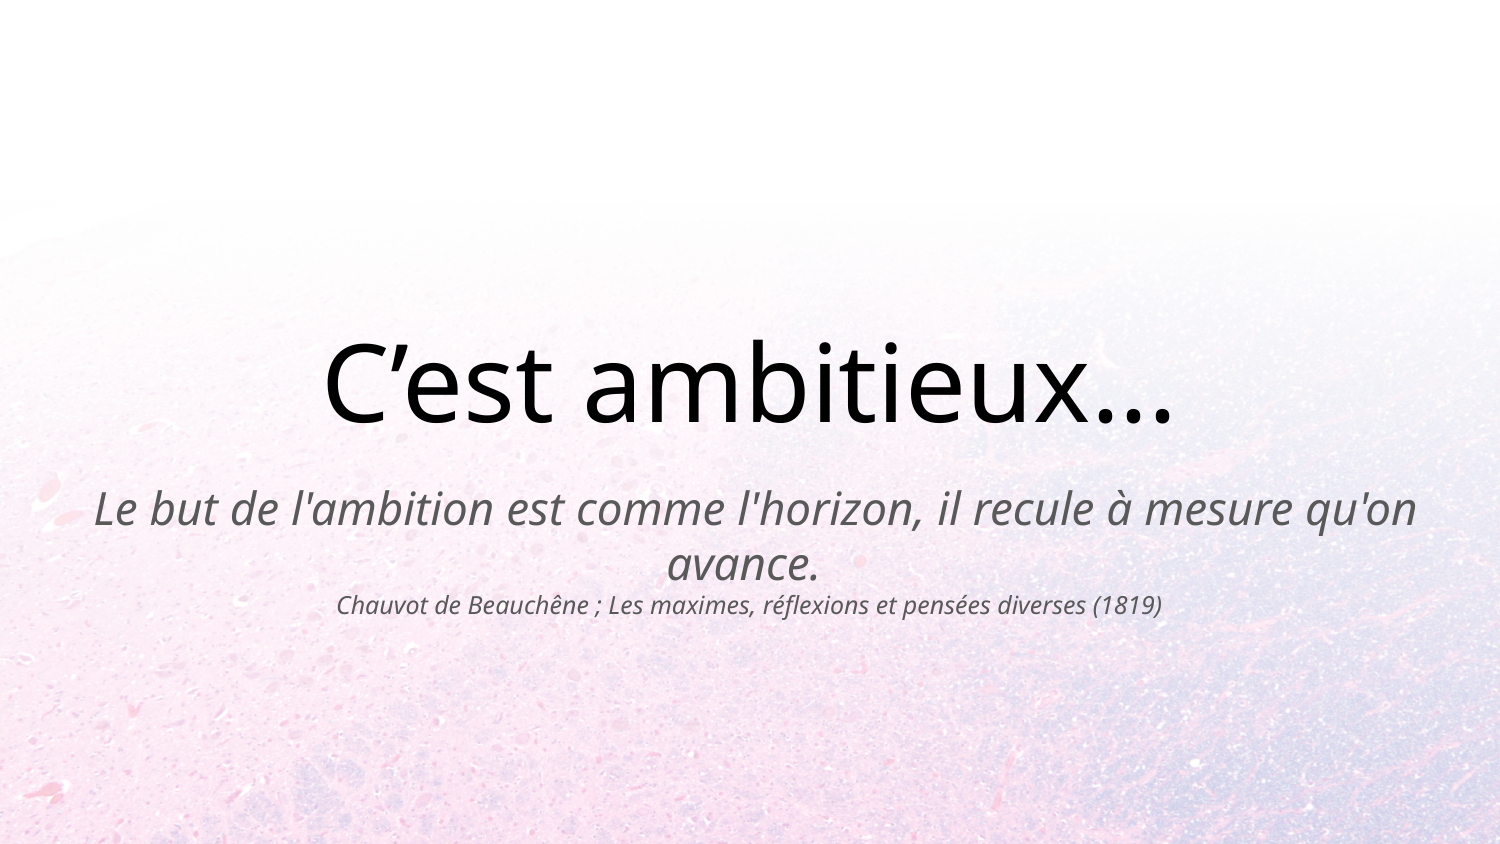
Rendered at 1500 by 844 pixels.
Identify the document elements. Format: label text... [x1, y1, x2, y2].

subtitle Le but de l'ambition est comme l'horizon, il recule à mesure qu'on avance. Chauvot de Beauchêne ; Les maximes, réflexions et pensées diverses (1819) [51, 464, 1449, 595]
title C’est ambitieux... [51, 122, 1449, 459]
picture [0, 0, 1500, 844]
